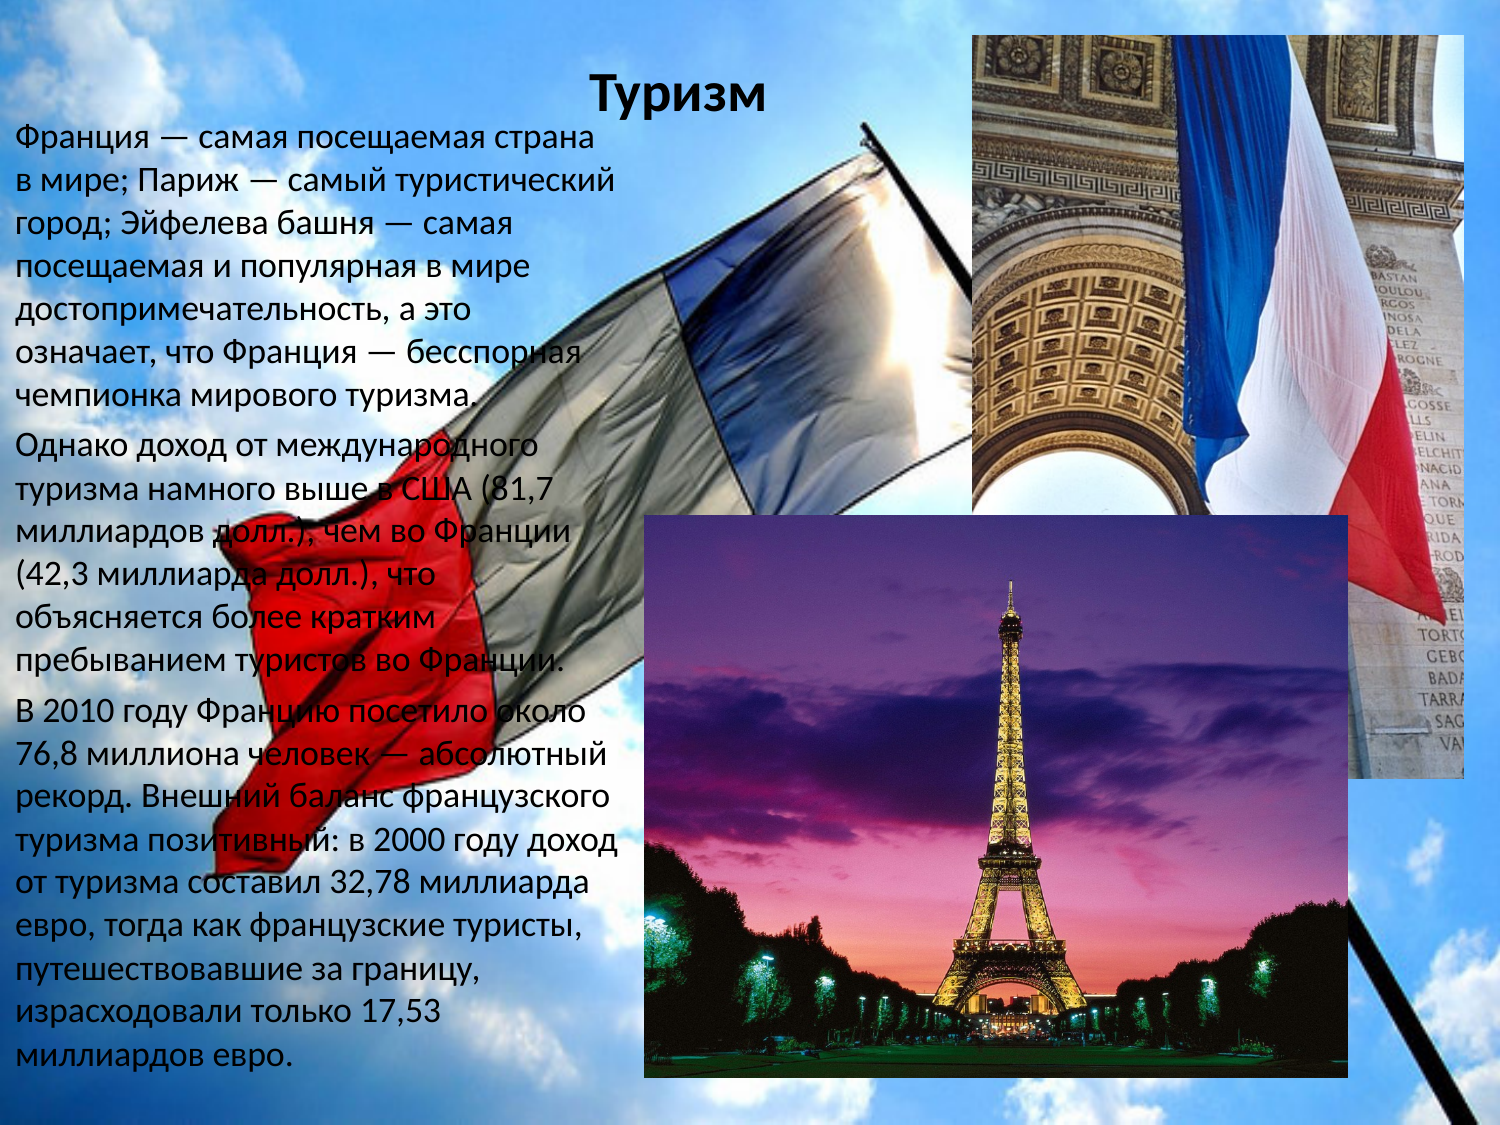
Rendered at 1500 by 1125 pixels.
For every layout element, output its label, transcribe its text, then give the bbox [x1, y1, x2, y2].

title Туризм [574, 46, 967, 164]
list Франция — самая посещаемая страна в мире; Париж — самый туристический город; Эйфелева башня — самая посещаемая и популярная в мире достопримечательность, а это означает, что Франция — бесспорная чемпионка мирового туризма. Однако доход от международного туризма намного выше в США (81,7 миллиардов долл.), чем во Франции (42,3 миллиарда долл.), что объясняется более кратким пребыванием туристов во Франции. В 2010 году Францию посетило около 76,8 миллиона человек — абсолютный рекорд. Внешний баланс французского туризма позитивный: в 2000 году доход от туризма составил 32,78 миллиарда евро, тогда как французские туристы, путешествовавшие за границу, израсходовали только 17,53 миллиардов евро. [0, 105, 633, 1125]
picture [0, 0, 1500, 1125]
